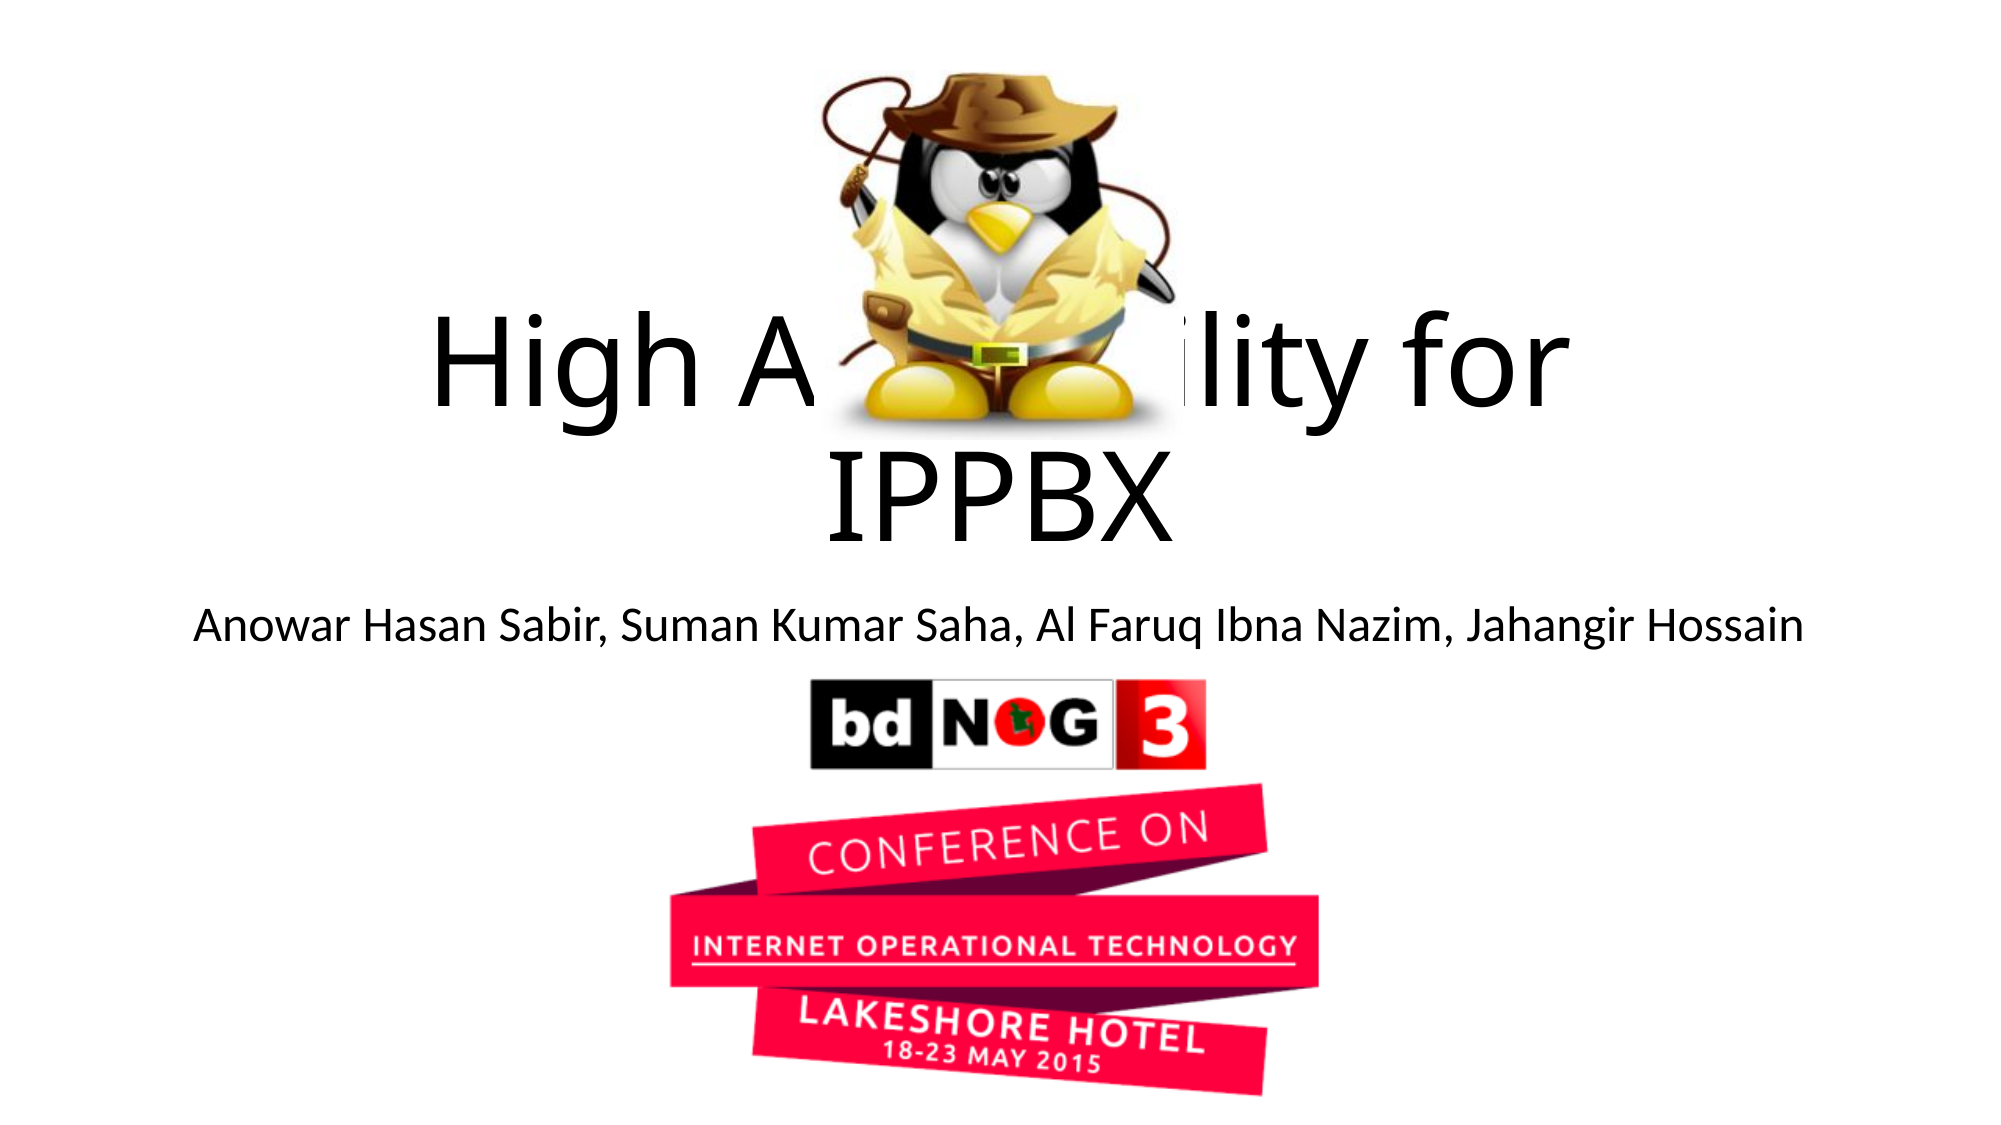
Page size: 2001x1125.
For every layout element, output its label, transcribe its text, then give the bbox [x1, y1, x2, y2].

title High Availability for IPPBX [249, 184, 1750, 576]
picture [814, 70, 1184, 440]
subtitle Anowar Hasan Sabir, Suman Kumar Saha, Al Faruq Ibna Nazim, Jahangir Hossain BDNOG [133, 590, 1866, 863]
picture [656, 656, 1344, 1125]
